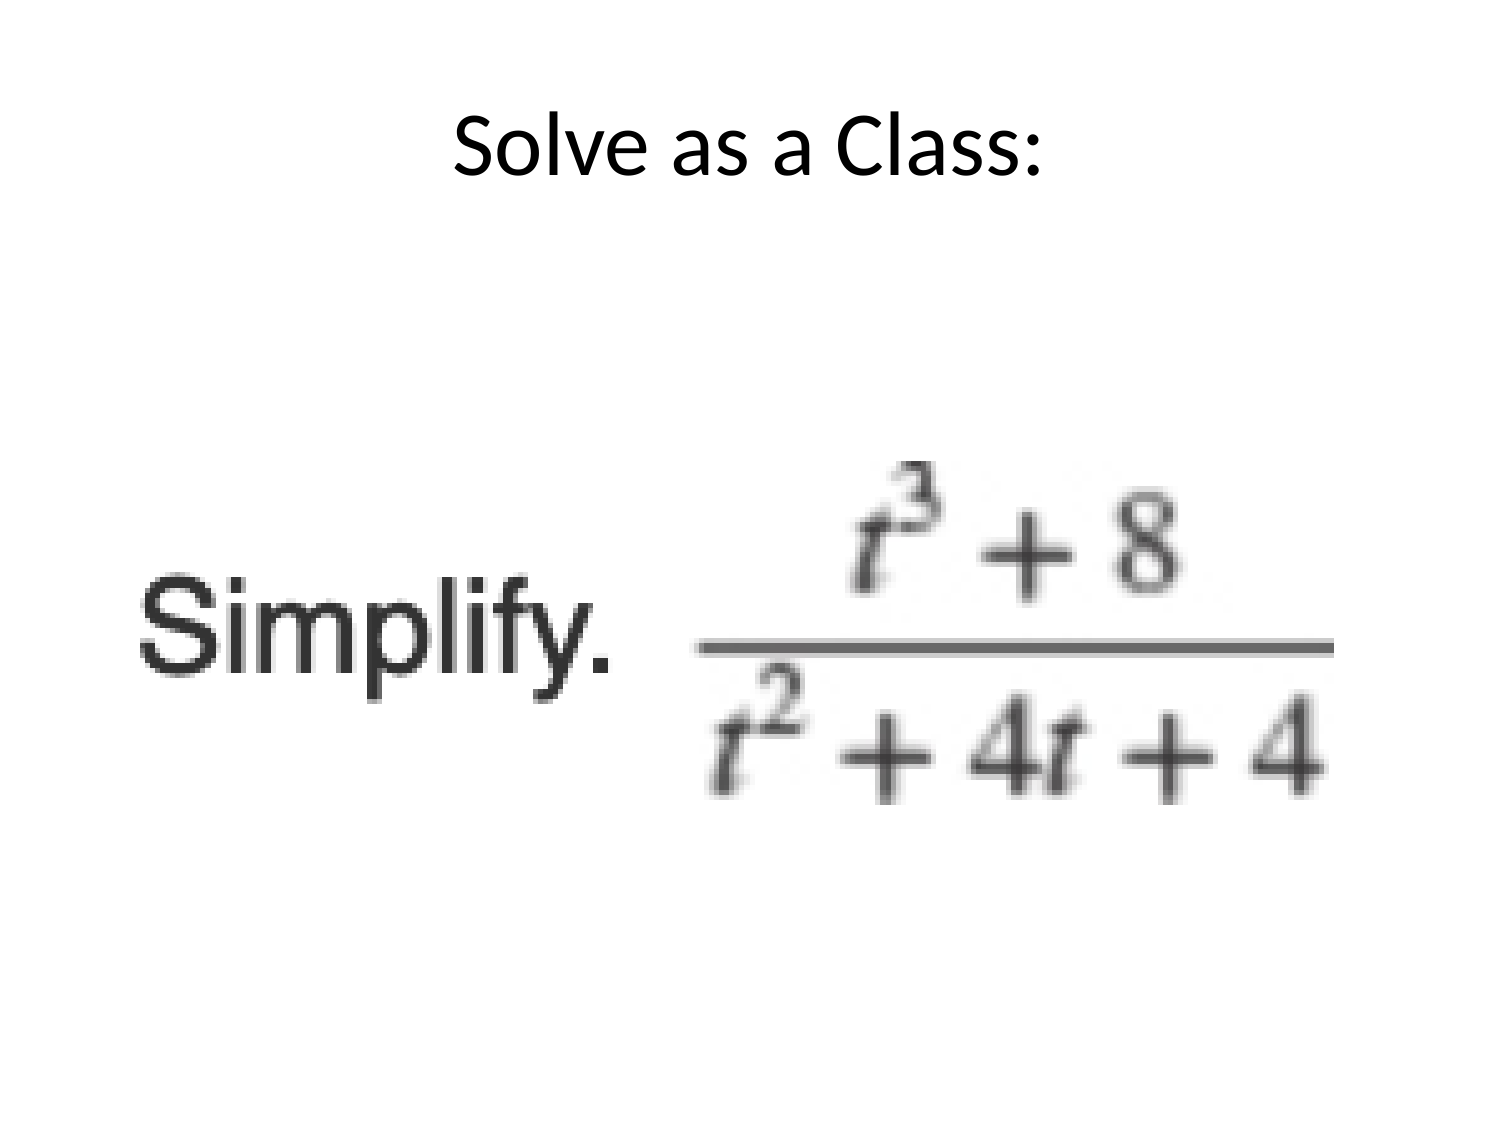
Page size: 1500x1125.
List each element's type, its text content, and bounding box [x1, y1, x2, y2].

title Solve as a Class: [75, 45, 1425, 233]
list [74, 262, 1426, 1006]
